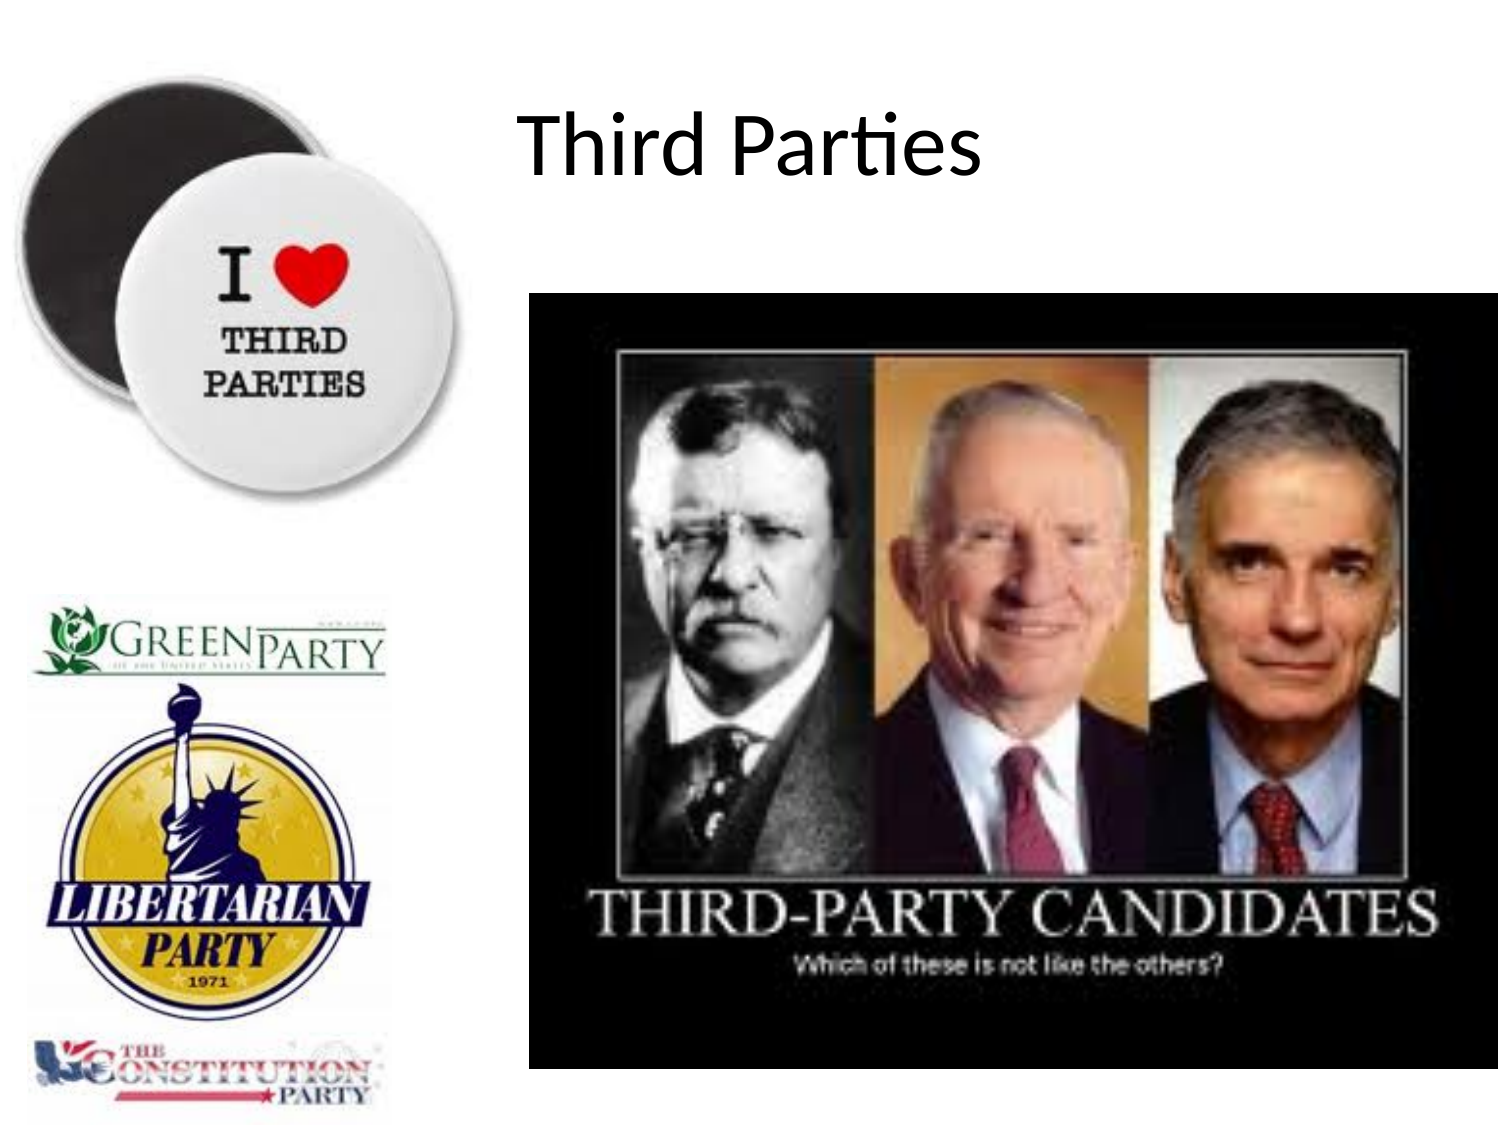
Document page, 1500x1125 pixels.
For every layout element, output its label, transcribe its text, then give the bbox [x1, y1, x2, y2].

title Third Parties [516, 45, 1425, 233]
picture [0, 24, 513, 563]
picture [529, 293, 1498, 1069]
picture [27, 593, 393, 1125]
